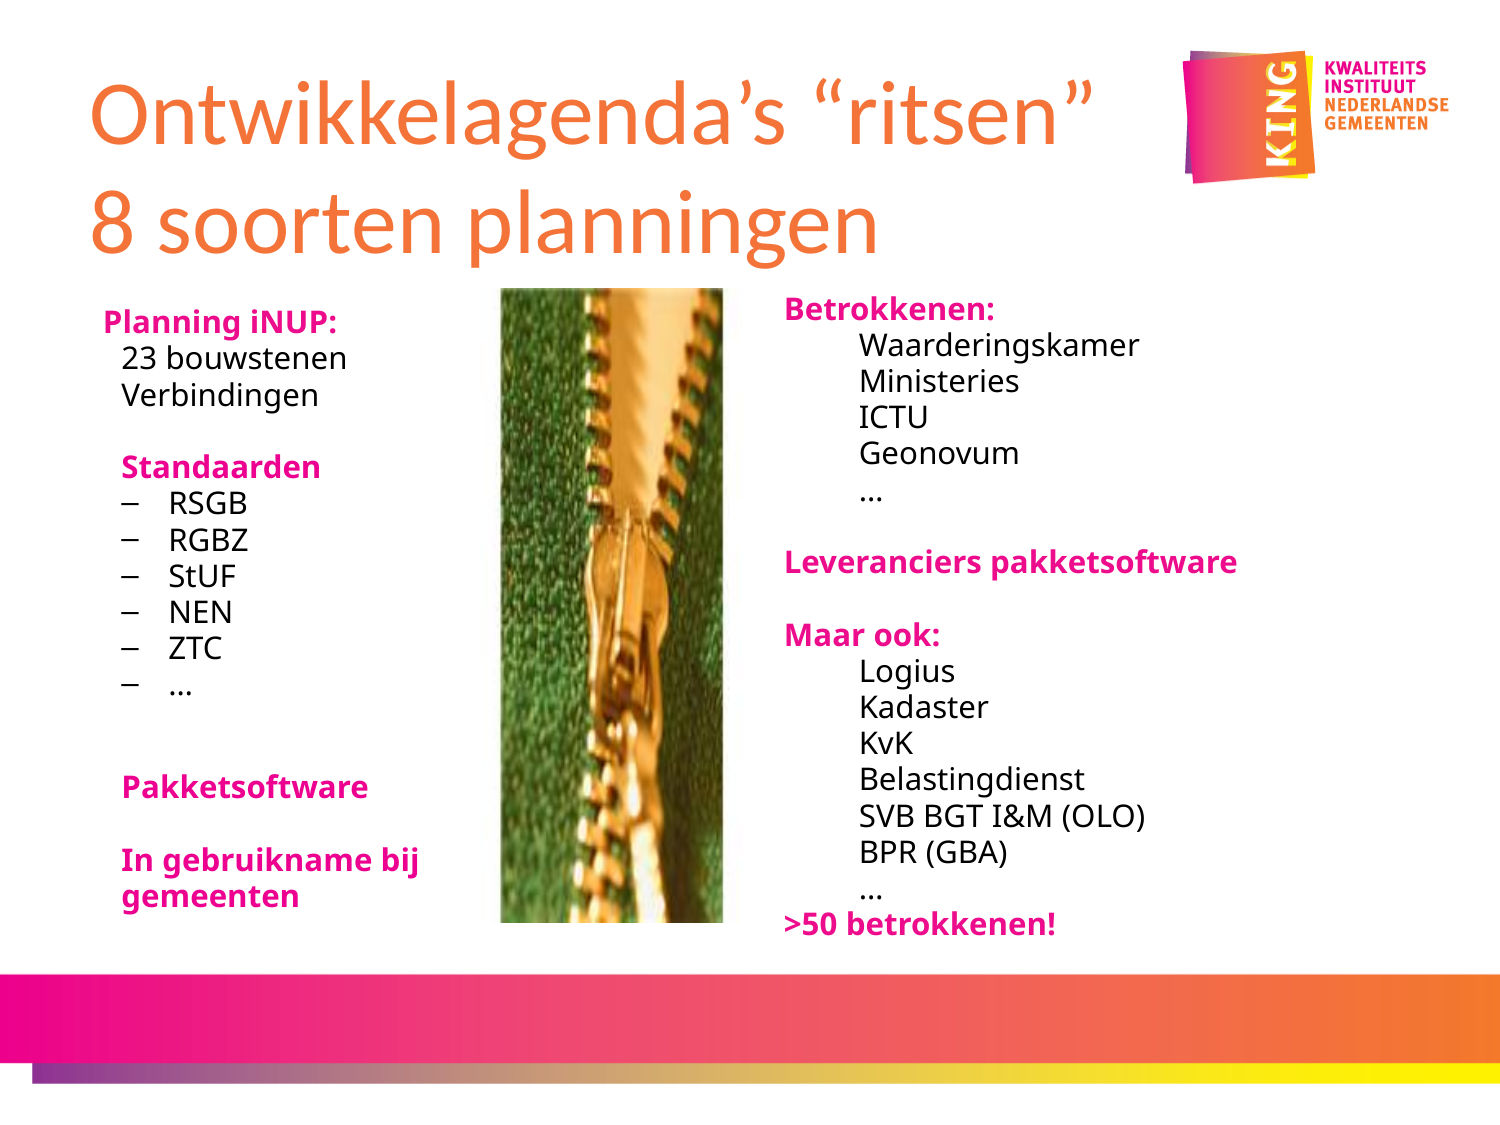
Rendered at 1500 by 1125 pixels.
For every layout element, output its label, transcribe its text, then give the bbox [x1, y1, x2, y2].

list Betrokkenen: Waarderingskamer Ministeries ICTU Geonovum … Leveranciers pakketsoftware Maar ook: Logius Kadaster KvK Belastingdienst SVB BGT I&M (OLO) BPR (GBA) … >50 betrokkenen! [768, 288, 1415, 1032]
title Ontwikkelagenda’s “ritsen” 8 soorten planningen [75, 45, 1425, 233]
list Planning iNUP: 23 bouwstenen Verbindingen Standaarden RSGB RGBZ StUF NEN ZTC … Pakketsoftware In gebruikname bij gemeenten [31, 302, 644, 1045]
picture [0, 0, 1500, 1125]
